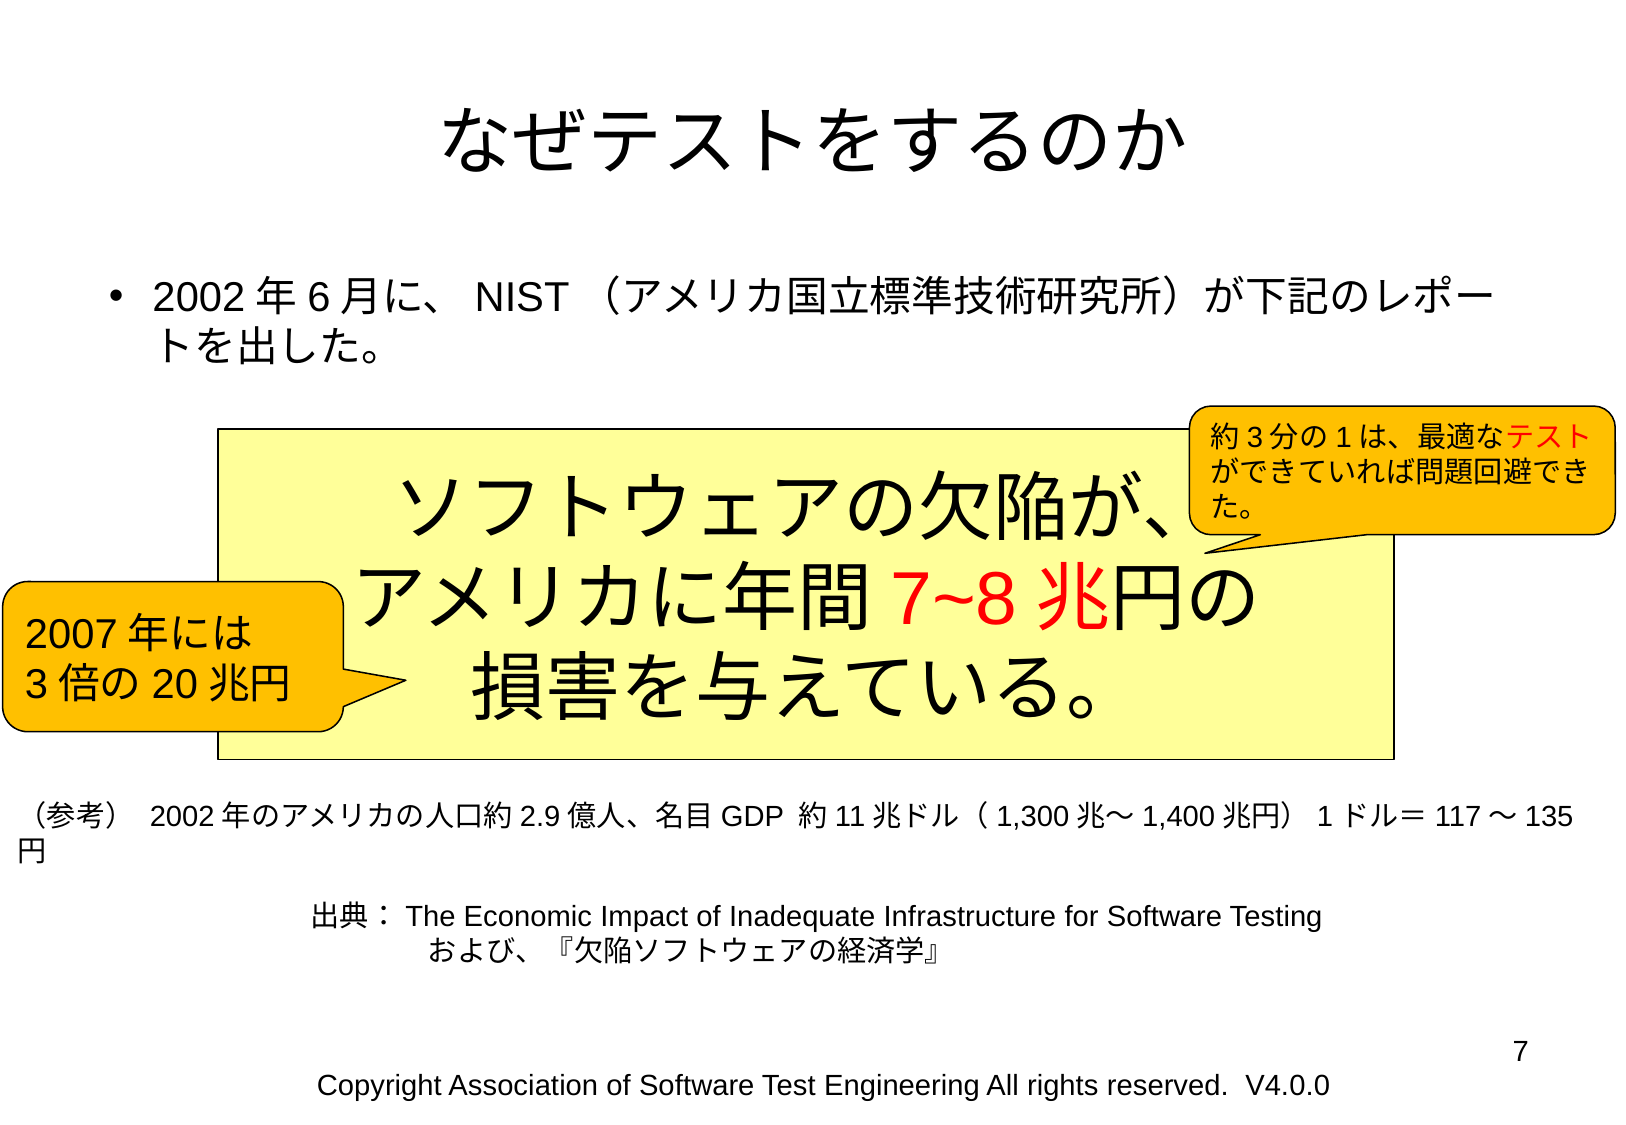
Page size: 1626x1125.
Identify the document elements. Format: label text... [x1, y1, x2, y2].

text_box 出典：The Economic Impact of Inadequate Infrastructure for Software Testing および、『欠陥ソフトウェアの経済学』 [295, 889, 1544, 975]
text_box ソフトウェアの欠陥が、 アメリカに年間7~8兆円の 損害を与えている。 [217, 428, 1394, 760]
title なぜテストをするのか [81, 45, 1544, 233]
text_box 2007年には 3倍の20兆円 [2, 581, 406, 732]
footer Copyright Association of Software Test Engineering All rights reserved. V4.0.0 [233, 1058, 1415, 1103]
list 2002年6月に、NIST（アメリカ国立標準技術研究所）が下記のレポートを出した。 [81, 262, 1544, 392]
slide_number ‹#› [1164, 1024, 1544, 1103]
text_box 約3分の1は、最適なテストができていれば問題回避できた。 [1189, 406, 1616, 554]
text_box （参考） 2002年のアメリカの人口約2.9億人、名目GDP 約11兆ドル（1,300兆～1,400兆円）1ドル＝117～135円 [2, 790, 1623, 876]
